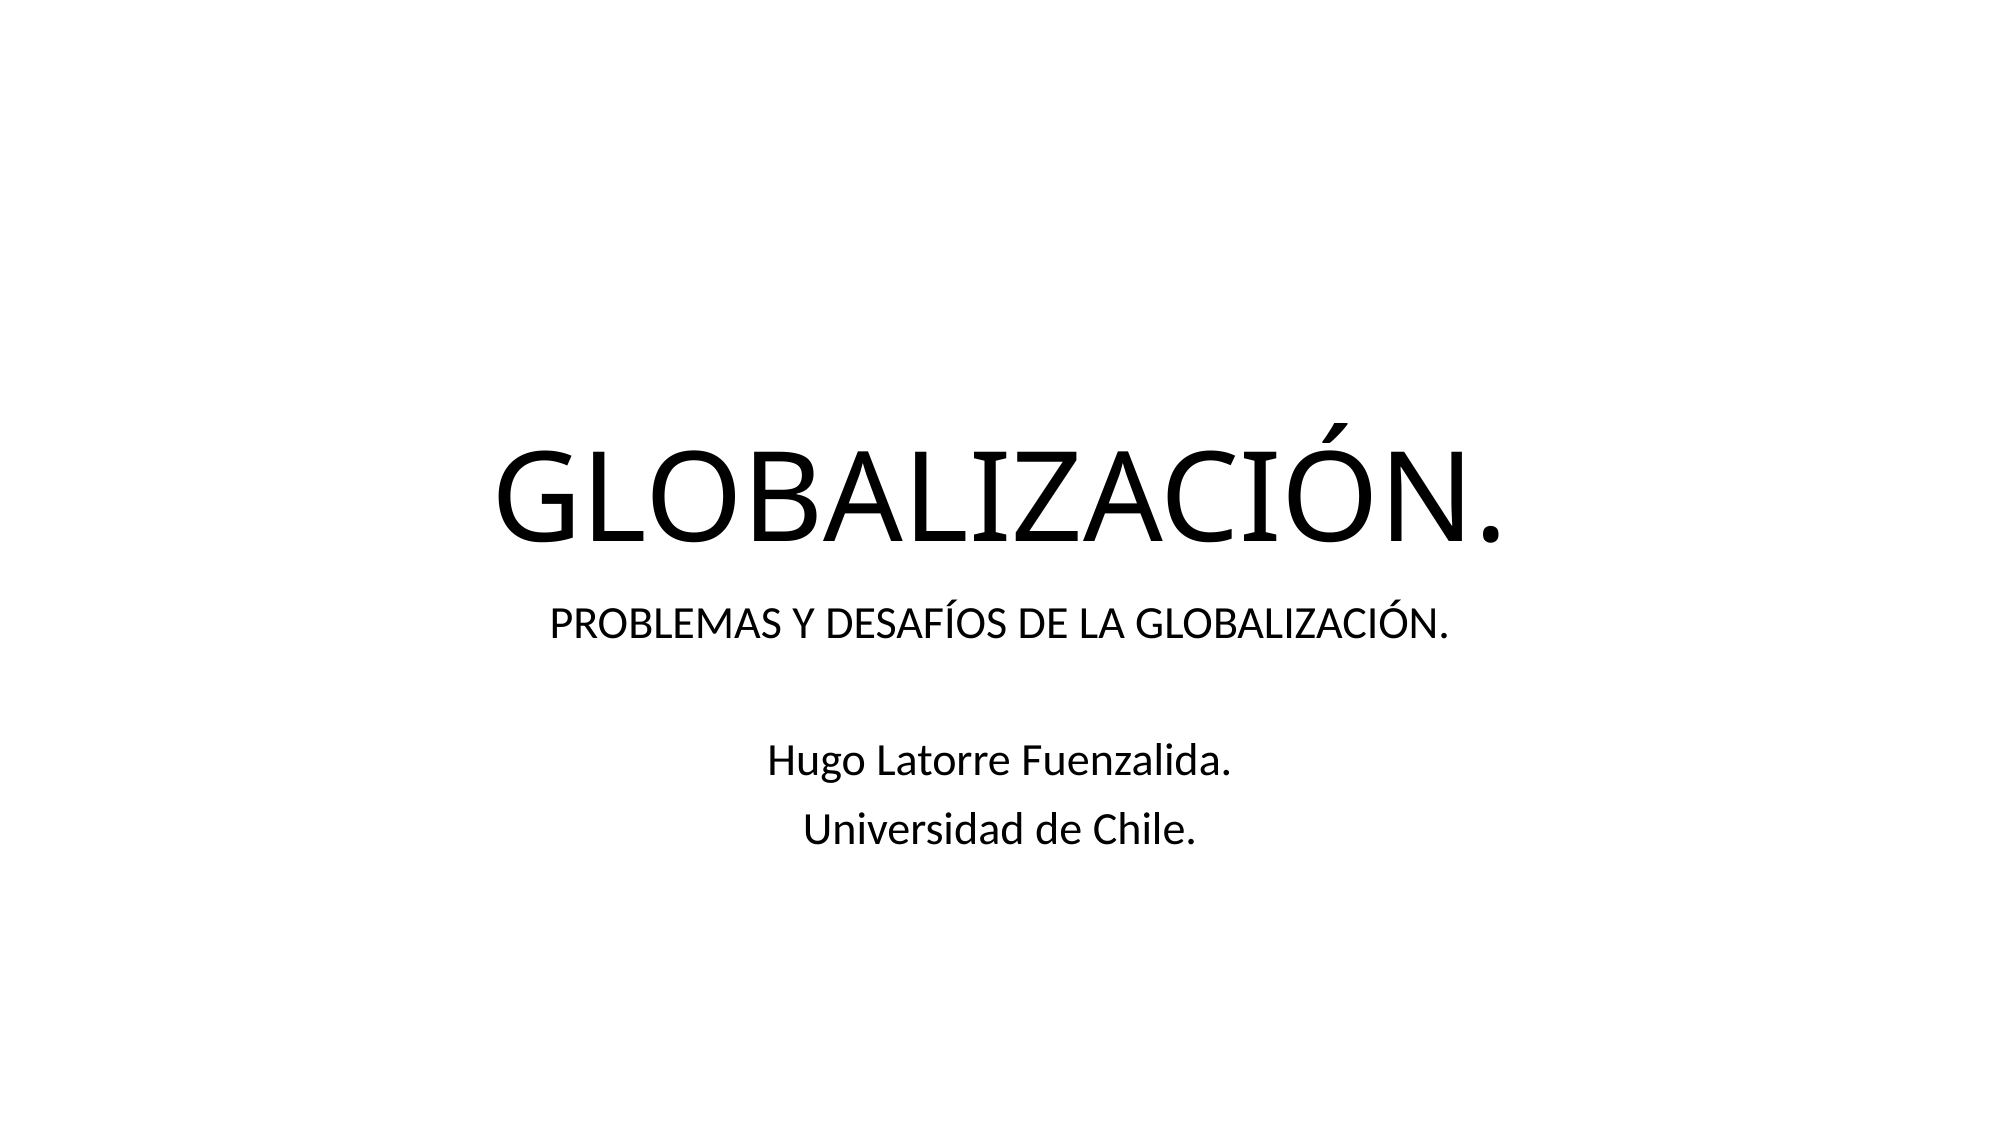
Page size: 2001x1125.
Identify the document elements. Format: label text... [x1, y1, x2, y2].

subtitle PROBLEMAS Y DESAFÍOS DE LA GLOBALIZACIÓN. Hugo Latorre Fuenzalida. Universidad de Chile. [249, 590, 1750, 863]
title GLOBALIZACIÓN. [249, 184, 1750, 576]
